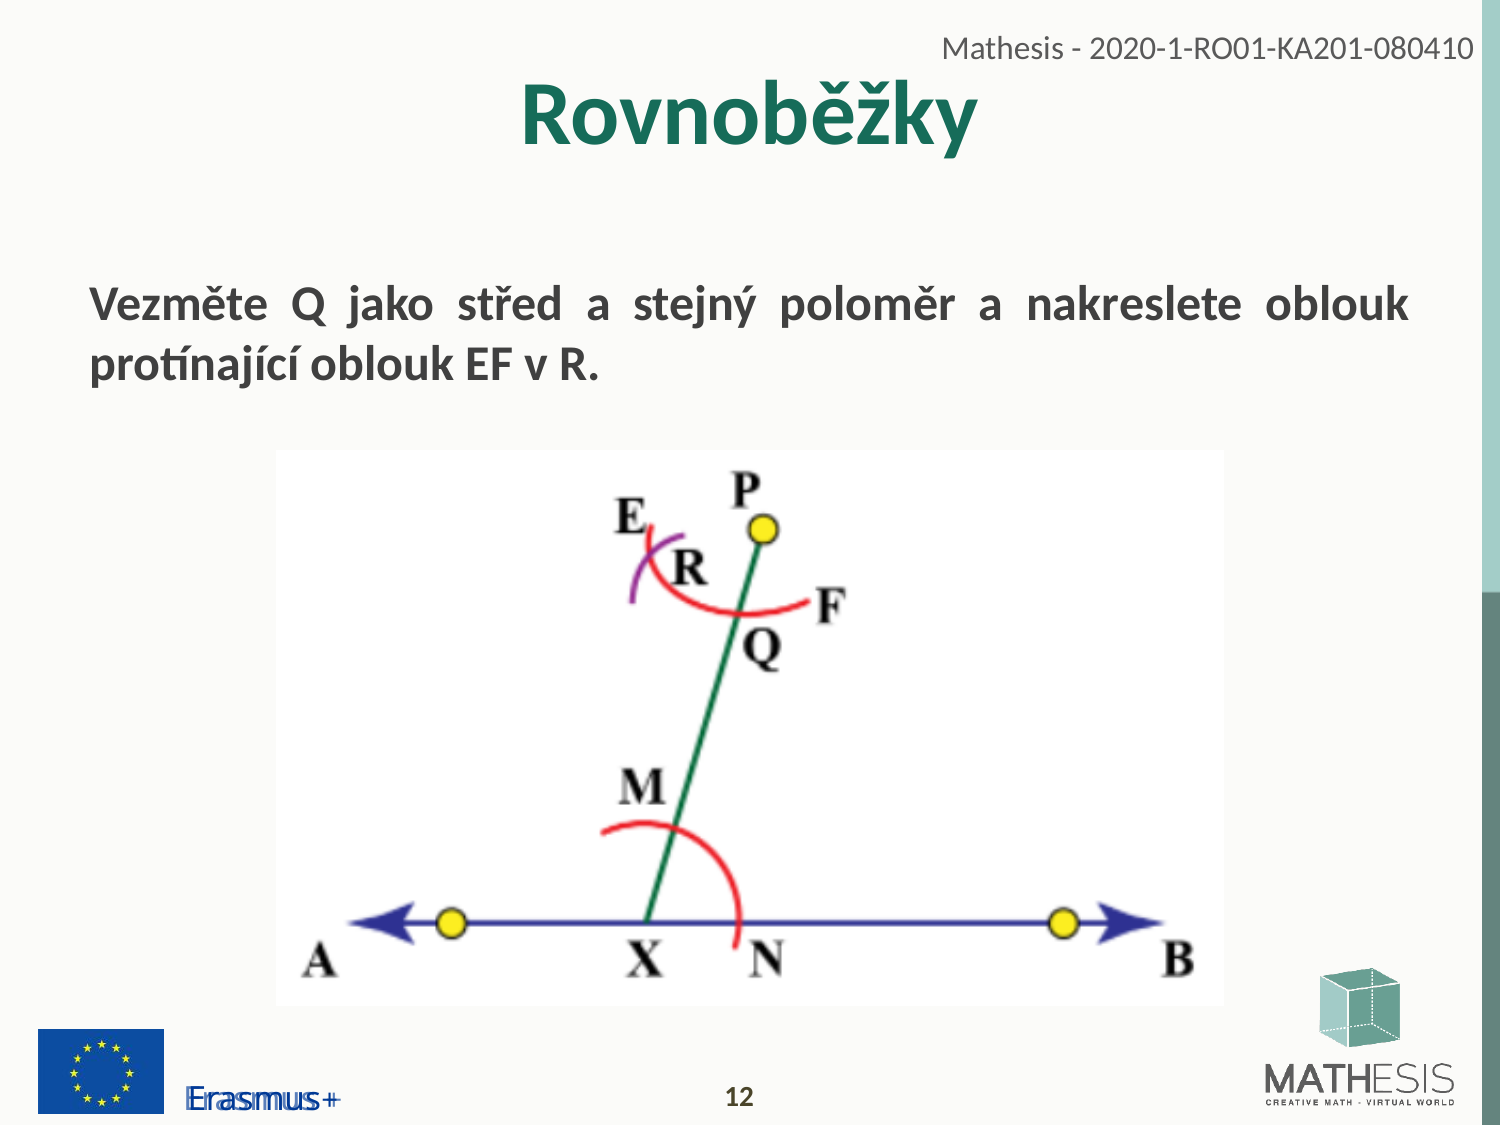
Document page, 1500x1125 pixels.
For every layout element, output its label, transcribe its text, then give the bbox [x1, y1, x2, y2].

title Rovnoběžky [75, 45, 1425, 233]
picture [38, 1029, 164, 1114]
list Vezměte Q jako střed a stejný poloměr a nakreslete oblouk protínající oblouk EF v R. [75, 262, 1425, 398]
picture [276, 450, 1224, 1006]
